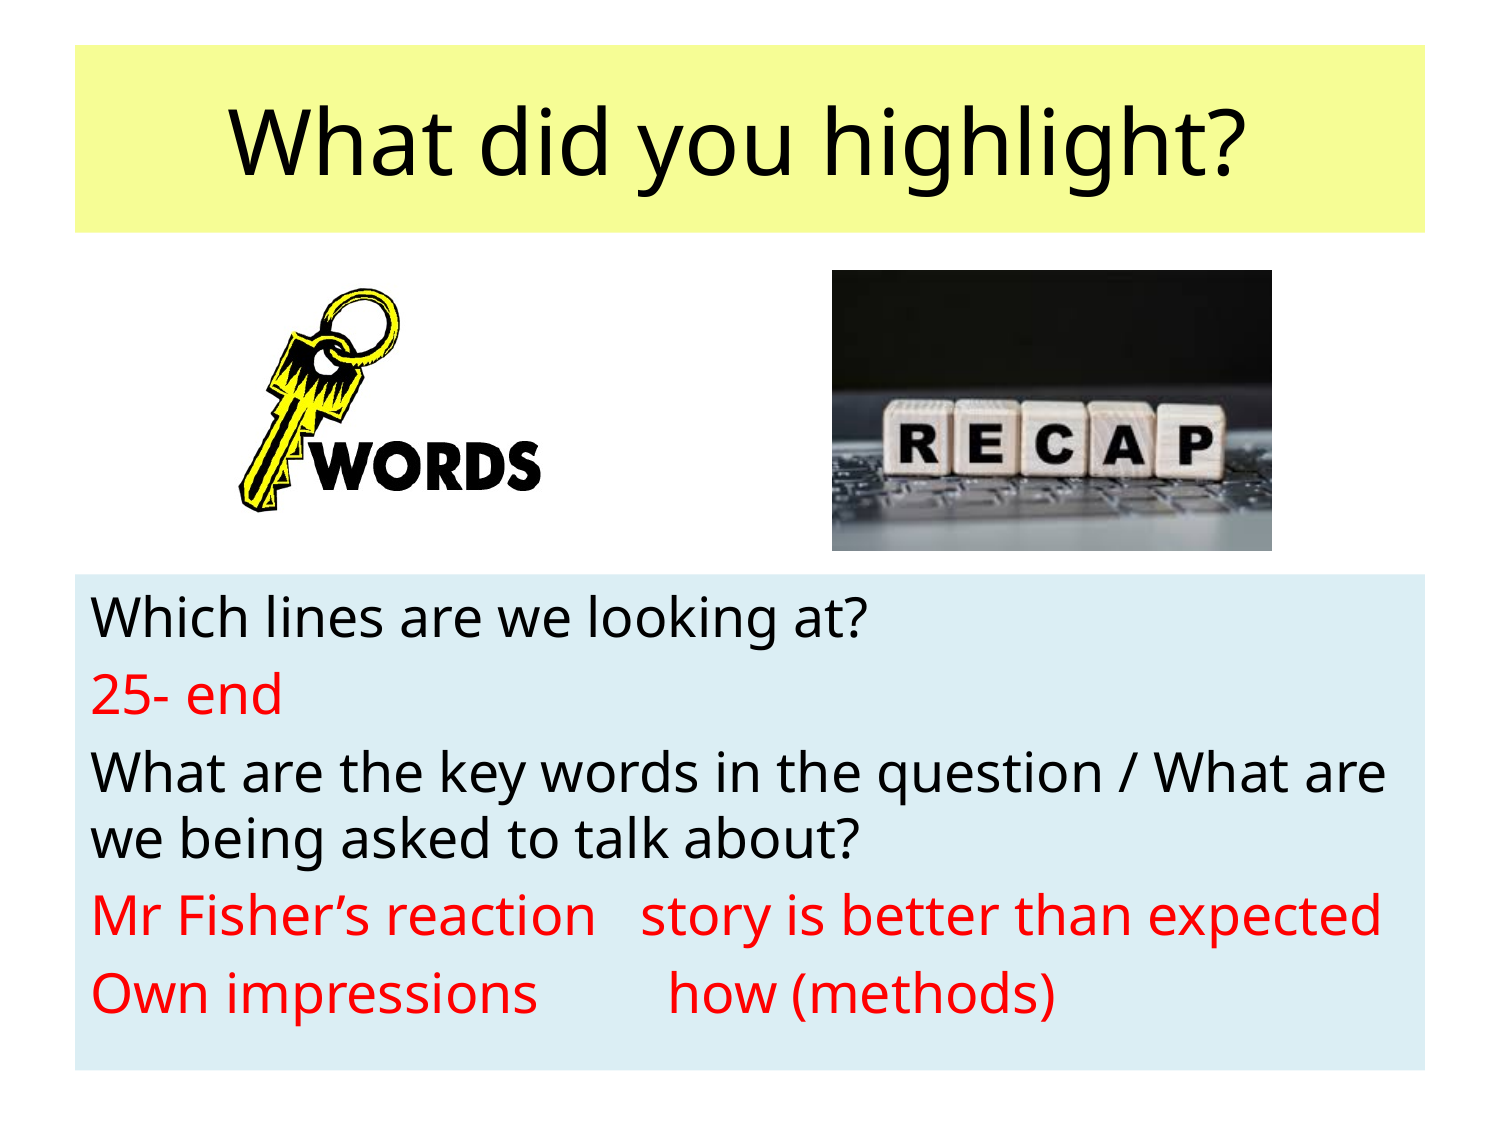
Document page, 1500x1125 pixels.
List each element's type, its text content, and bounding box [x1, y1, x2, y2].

title What did you highlight? [75, 45, 1425, 233]
list Which lines are we looking at? 25- end What are the key words in the question / What are we being asked to talk about? Mr Fisher’s reaction story is better than expected Own impressions how (methods) [75, 574, 1425, 1071]
picture [832, 270, 1272, 551]
picture [182, 268, 588, 539]
